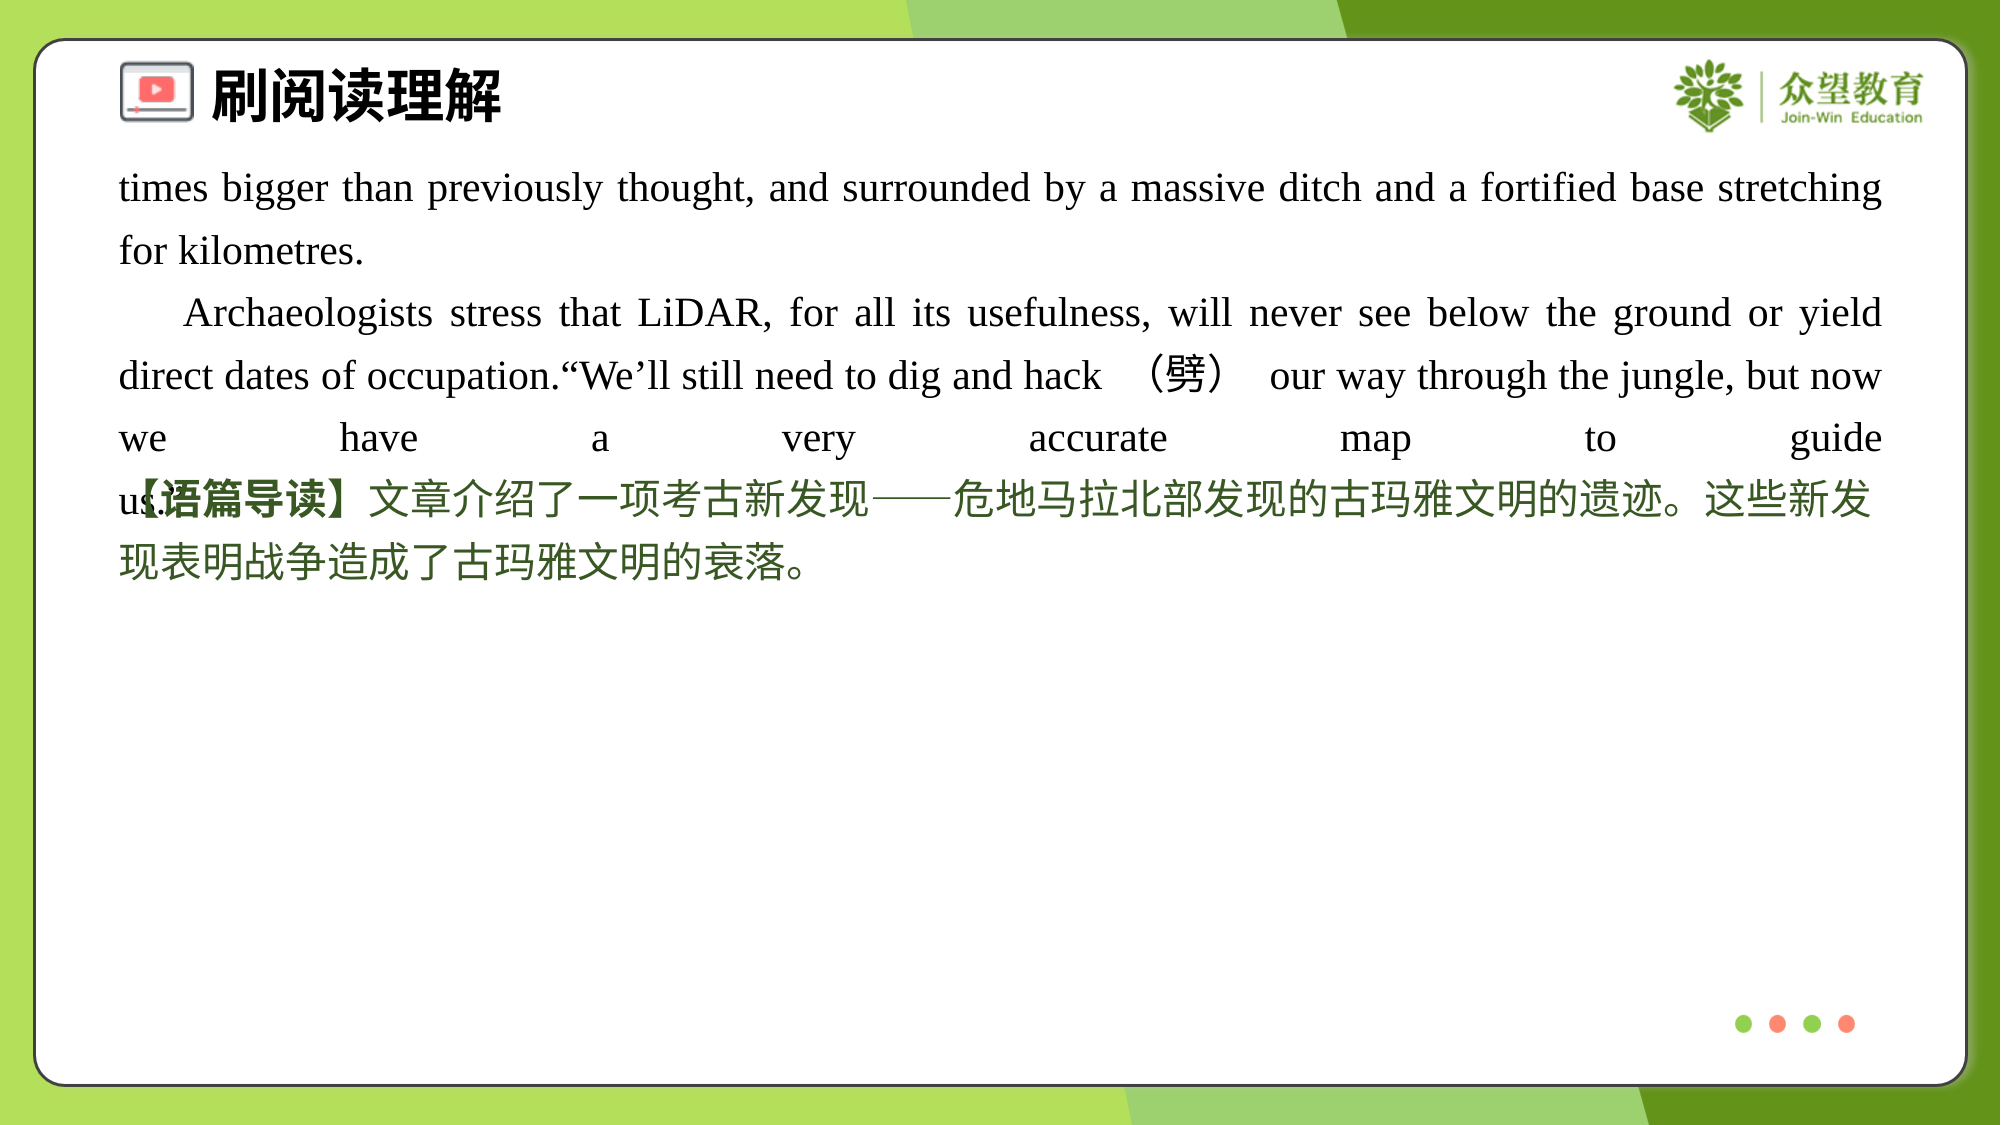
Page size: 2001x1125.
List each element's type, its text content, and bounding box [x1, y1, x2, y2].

text_box times bigger than previously thought, and surrounded by a massive ditch and a fortified base stretching for kilometres. Archaeologists stress that LiDAR, for all its usefulness, will never see below the ground or yield direct dates of occupation.“We’ll still need to dig and hack （劈） our way through the jungle, but now we have a very accurate map to guide us.”#8 [118, 147, 1883, 454]
picture [0, 0, 2000, 1125]
text_box 【语篇导读】文章介绍了一项考古新发现——危地马拉北部发现的古玛雅文明的遗迹。这些新发现表明战争造成了古玛雅文明的衰落。 [118, 460, 1883, 581]
